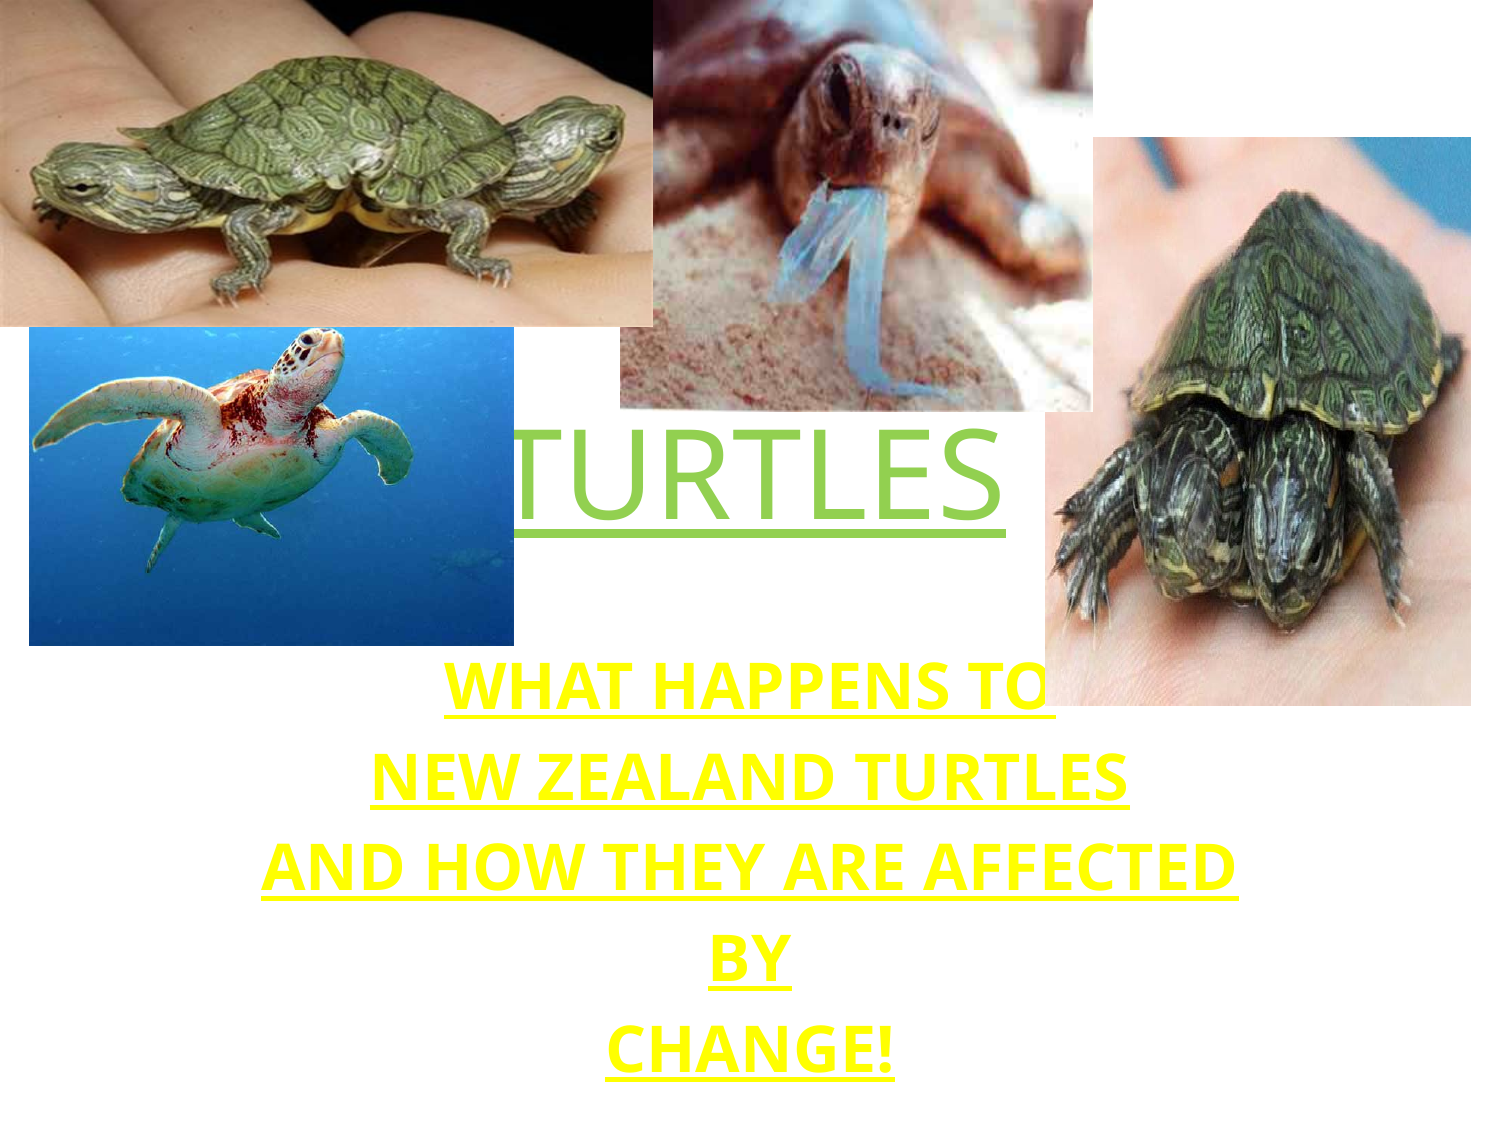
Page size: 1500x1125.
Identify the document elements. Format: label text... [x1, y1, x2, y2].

picture [0, 0, 1471, 706]
title TURTLES [519, 349, 1040, 591]
subtitle WHAT HAPPENS TO NEW ZEALAND TURTLES AND HOW THEY ARE AFFECTED BY CHANGE! [225, 637, 1275, 1094]
